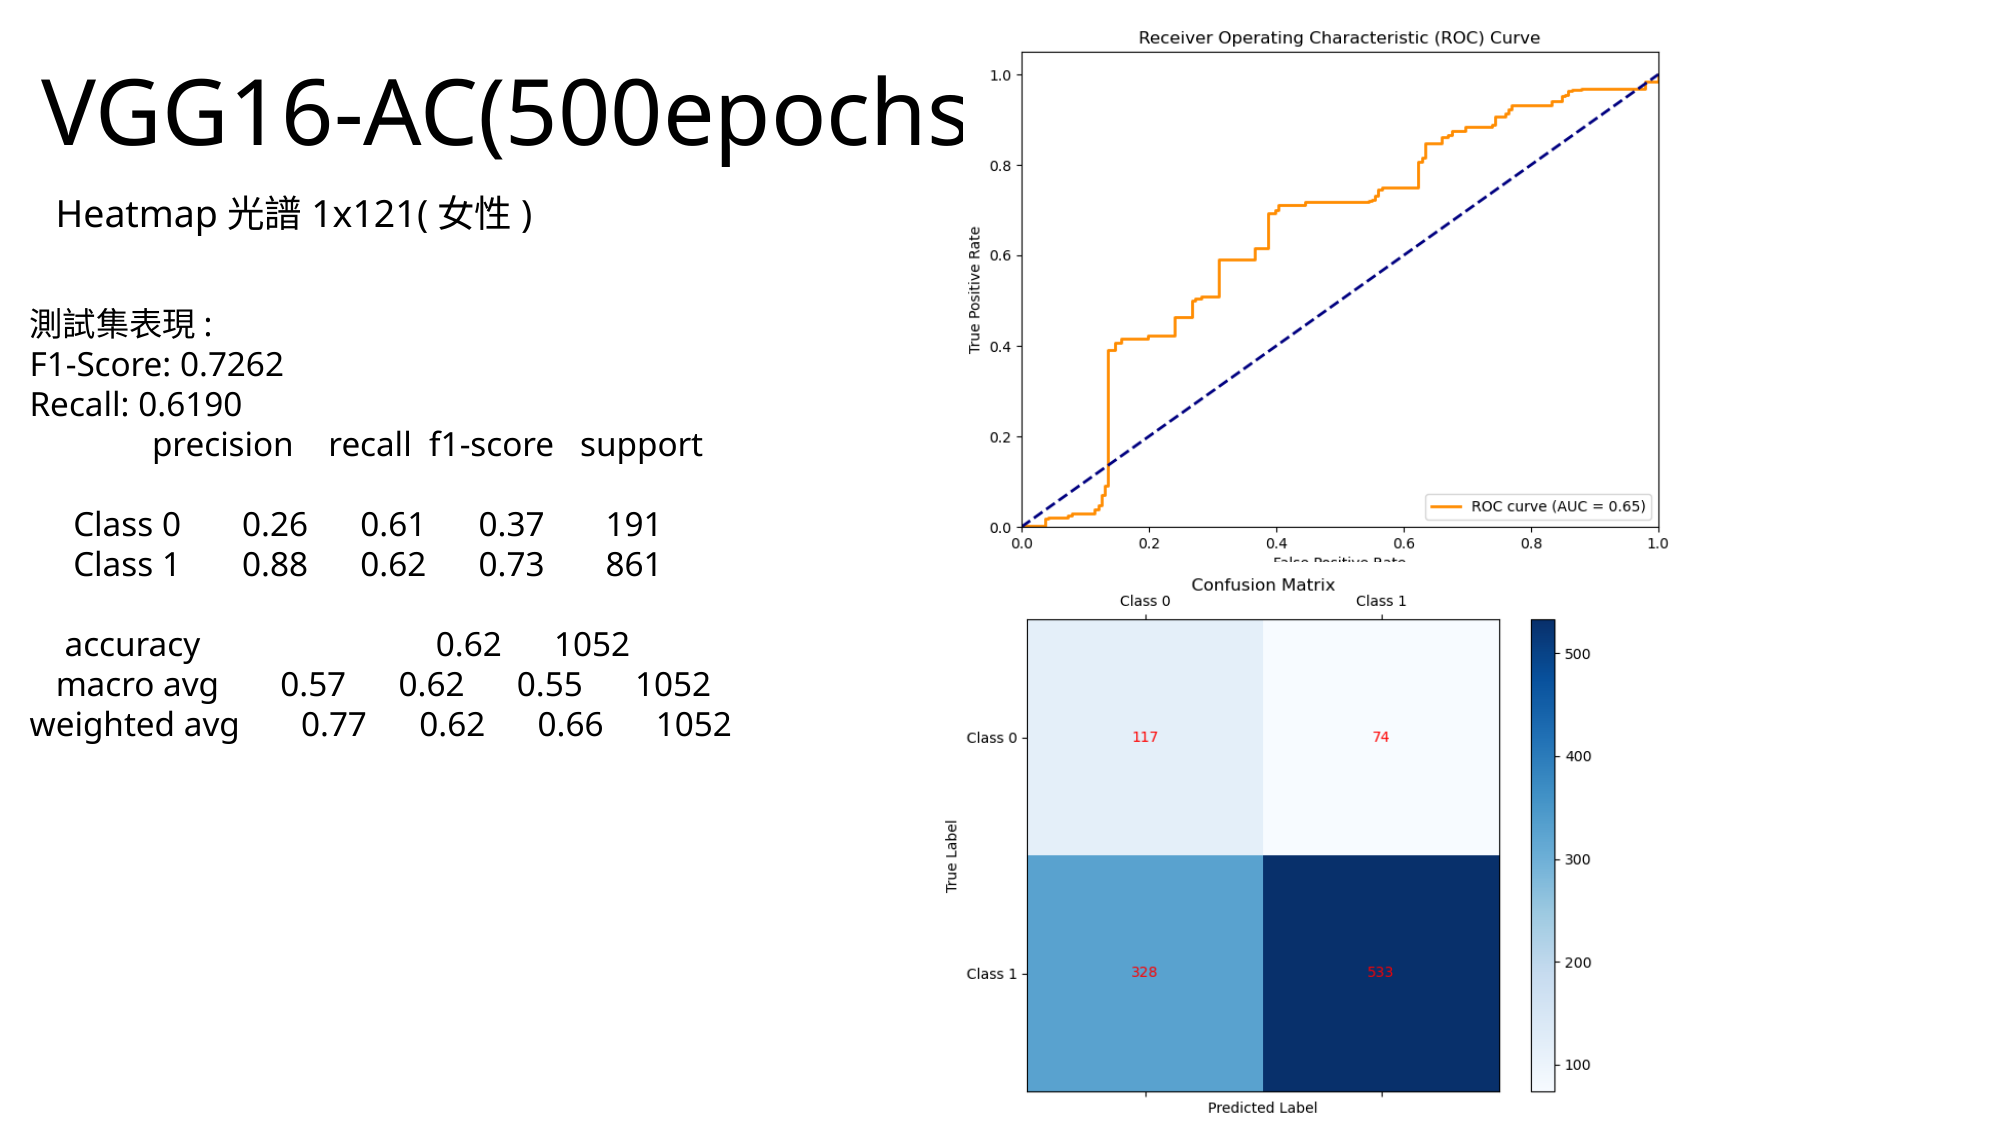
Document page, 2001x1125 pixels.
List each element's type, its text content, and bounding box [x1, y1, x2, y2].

title VGG16-AC(500epochs) [26, 7, 1752, 225]
text_box Heatmap光譜1x121(女性) [40, 225, 682, 243]
picture [939, 24, 1681, 1122]
text_box 測試集表現: F1-Score: 0.7262 Recall: 0.6190 precision recall f1-score support Class 0 0.26 0.61 0.37 191 Class 1 0.88 0.62 0.73 861 accuracy 0.62 1052 macro avg 0.57 0.62 0.55 1052 weighted avg 0.77 0.62 0.66 1052 [14, 296, 963, 750]
